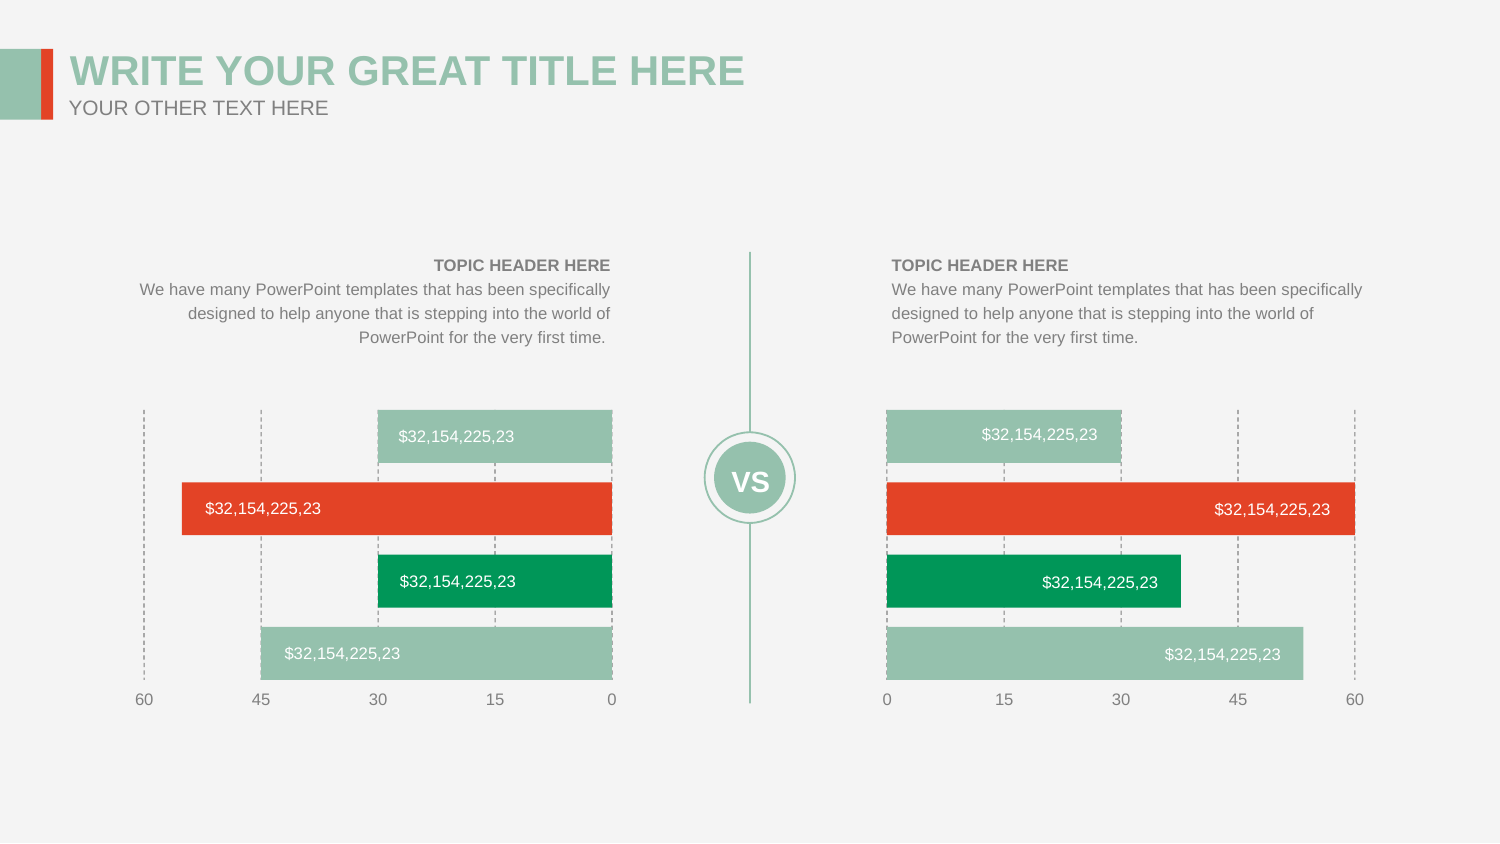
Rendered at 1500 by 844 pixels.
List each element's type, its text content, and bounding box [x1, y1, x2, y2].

text_box 60 [134, 688, 154, 710]
text_box [378, 554, 612, 608]
text_box [704, 432, 796, 523]
text_box 15 [485, 688, 505, 710]
text_box 45 [1228, 688, 1248, 710]
text_box TOPIC HEADER HERE We have many PowerPoint templates that has been specifically designed to help anyone that is stepping into the world of PowerPoint for the very first time. [891, 251, 1365, 347]
text_box WRITE YOUR GREAT TITLE HERE [55, 36, 761, 102]
text_box $32,154,225,23 [383, 418, 530, 454]
text_box [261, 626, 612, 680]
text_box $32,154,225,23 [190, 490, 337, 526]
text_box [887, 554, 1181, 608]
text_box TOPIC HEADER HERE We have many PowerPoint templates that has been specifically designed to help anyone that is stepping into the world of PowerPoint for the very first time. [138, 251, 612, 347]
text_box YOUR OTHER TEXT HERE [54, 86, 344, 127]
text_box $32,154,225,23 [1027, 564, 1174, 600]
text_box $32,154,225,23 [269, 635, 416, 671]
text_box 30 [1111, 688, 1131, 710]
text_box [181, 482, 612, 536]
text_box 0 [882, 688, 892, 710]
text_box [378, 409, 612, 463]
text_box 45 [251, 688, 271, 710]
text_box VS [731, 462, 771, 498]
text_box $32,154,225,23 [966, 416, 1113, 452]
text_box [886, 409, 1121, 463]
text_box $32,154,225,23 [385, 563, 531, 599]
text_box [887, 626, 1304, 680]
text_box 15 [994, 688, 1014, 710]
text_box $32,154,225,23 [1149, 636, 1296, 672]
text_box 60 [1345, 688, 1365, 710]
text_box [0, 48, 54, 120]
text_box 0 [607, 688, 617, 710]
text_box $32,154,225,23 [1199, 491, 1346, 527]
text_box 30 [368, 688, 388, 710]
text_box [886, 482, 1355, 536]
